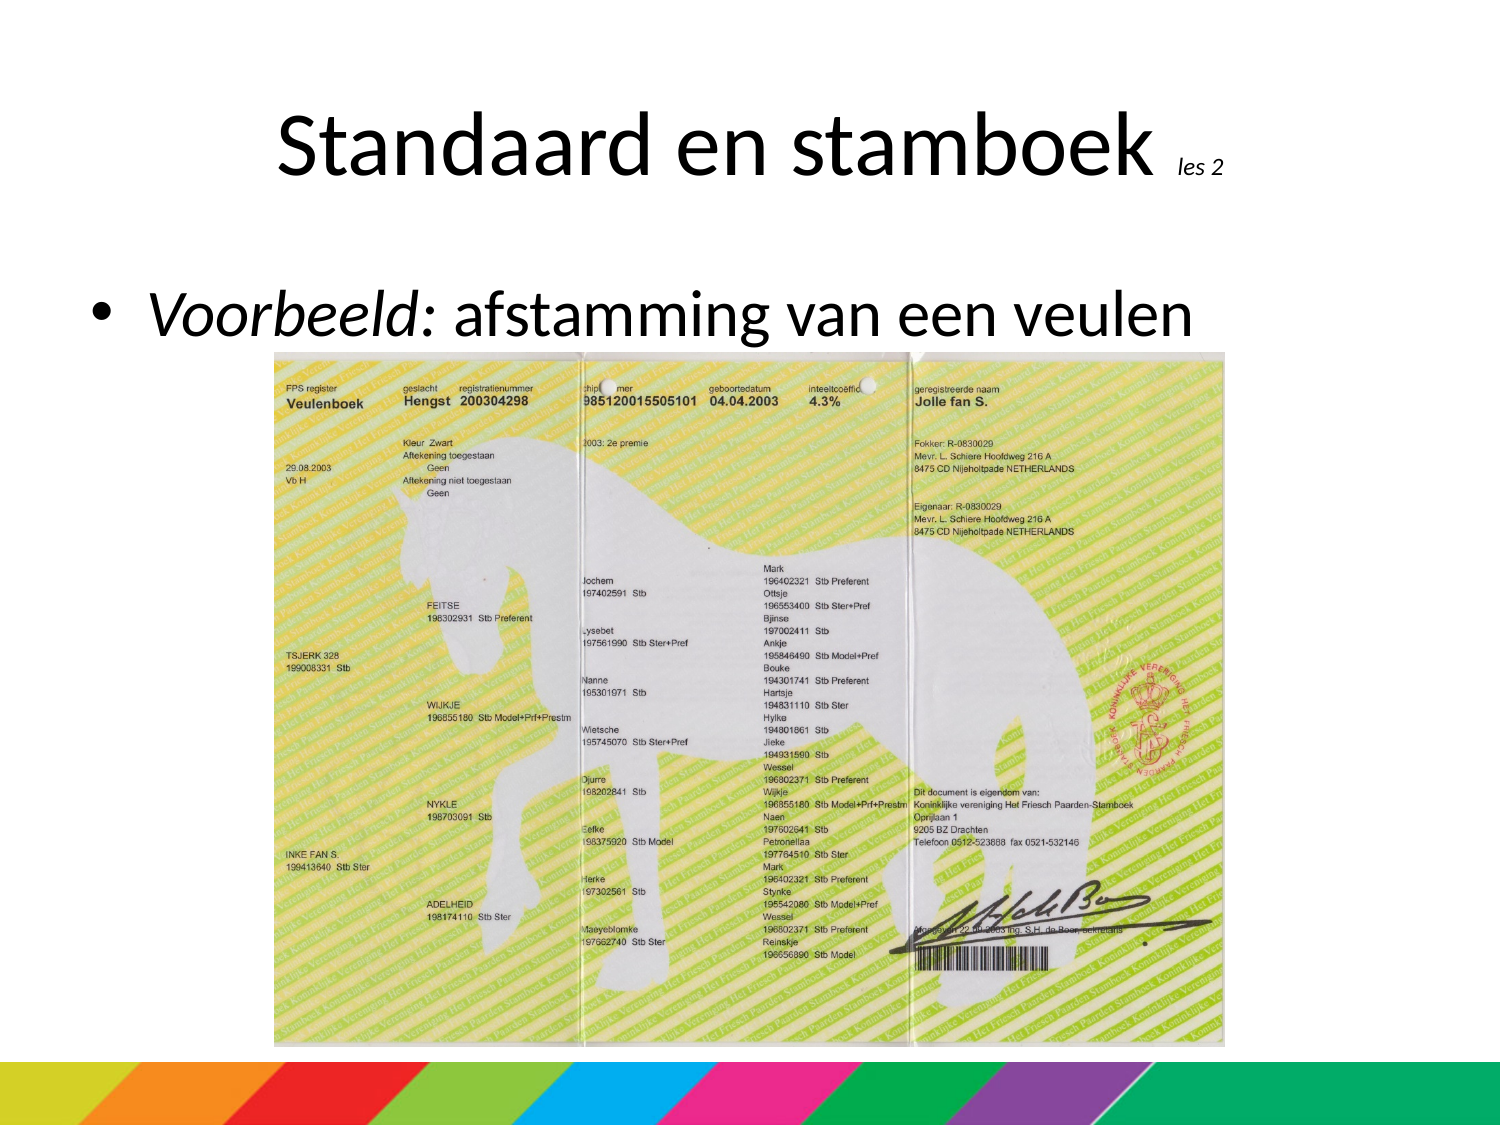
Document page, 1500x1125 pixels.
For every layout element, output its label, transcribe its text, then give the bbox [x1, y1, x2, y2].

picture [274, 352, 1226, 1047]
picture [656, 1062, 1500, 1125]
picture [0, 1062, 574, 1125]
list Voorbeeld: afstamming van een veulen [75, 262, 1425, 1005]
title Standaard en stamboek les 2 [75, 45, 1425, 233]
